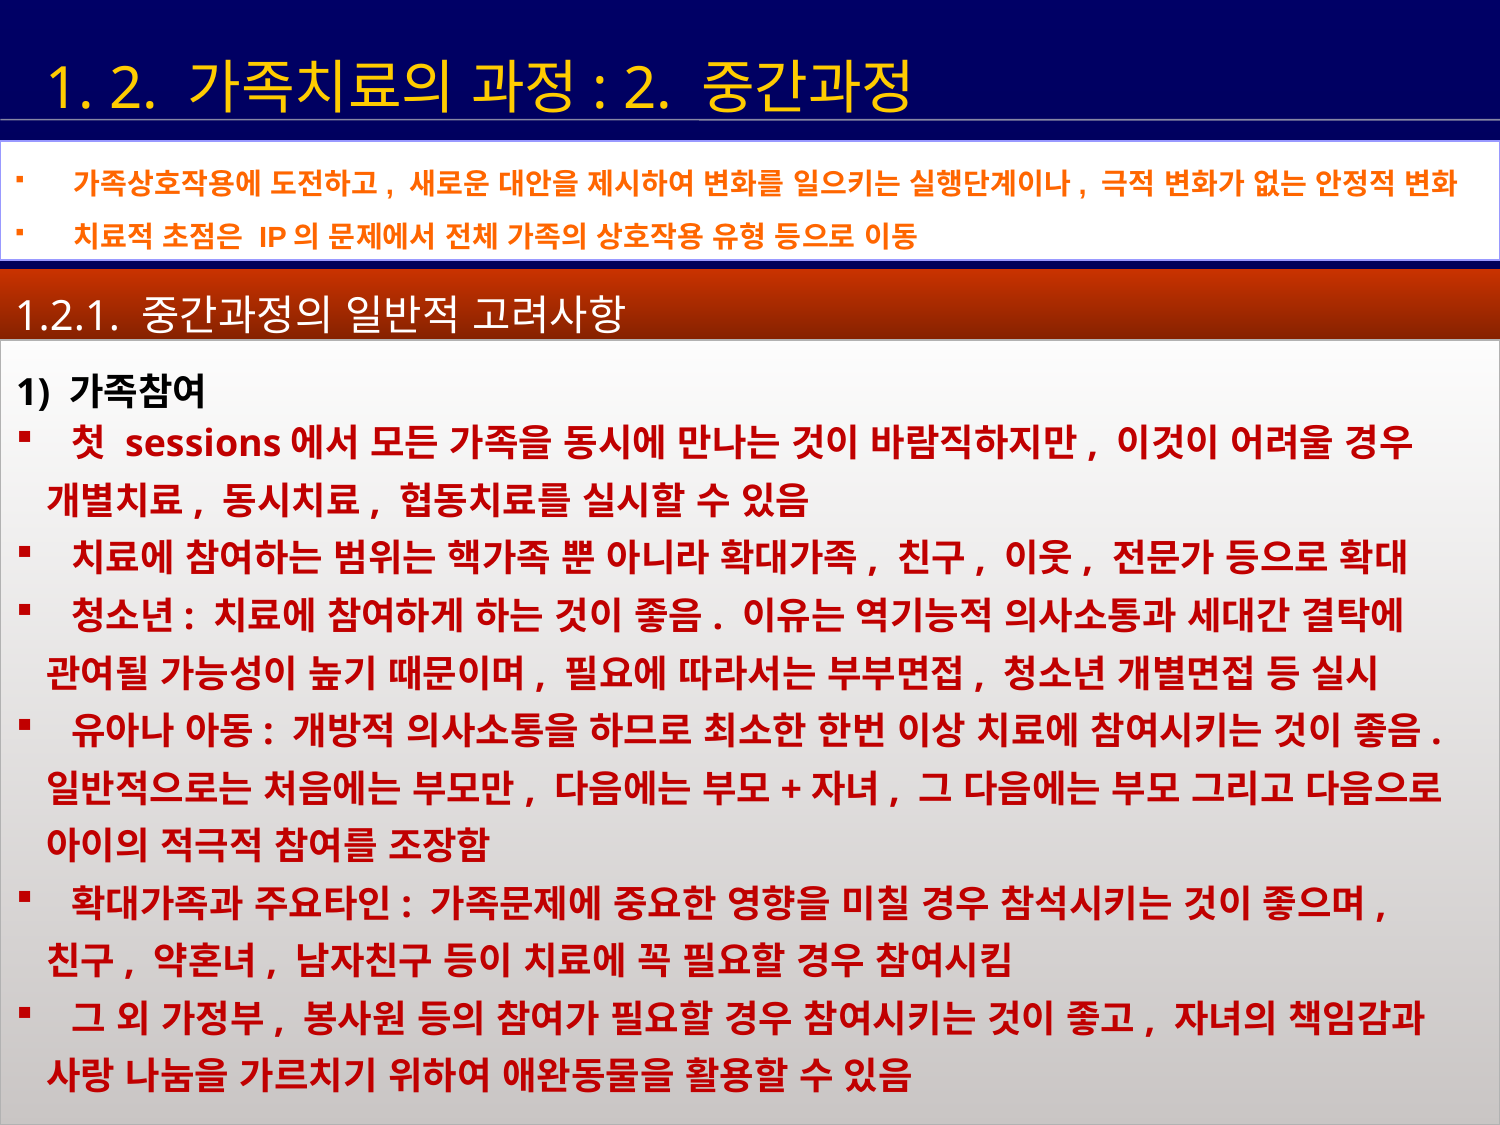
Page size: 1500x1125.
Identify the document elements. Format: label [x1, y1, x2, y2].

text_box [0, 42, 1500, 1125]
